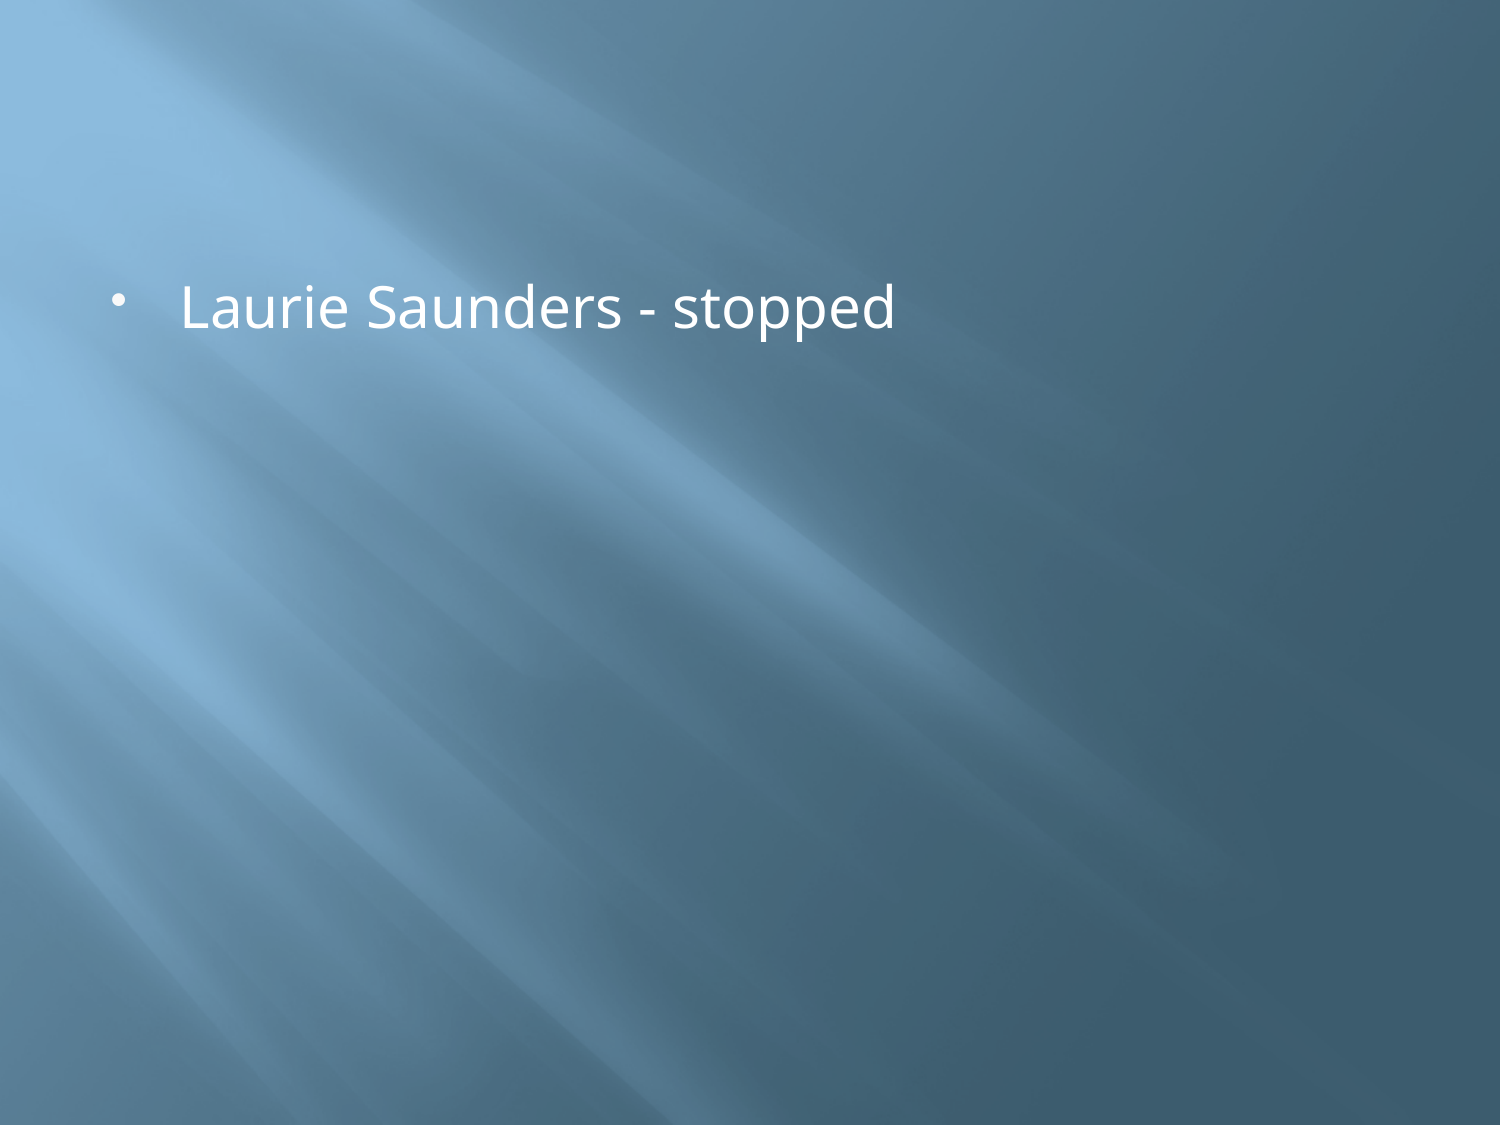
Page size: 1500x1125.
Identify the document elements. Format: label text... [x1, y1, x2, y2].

list Laurie Saunders - stopped [75, 262, 1425, 1035]
